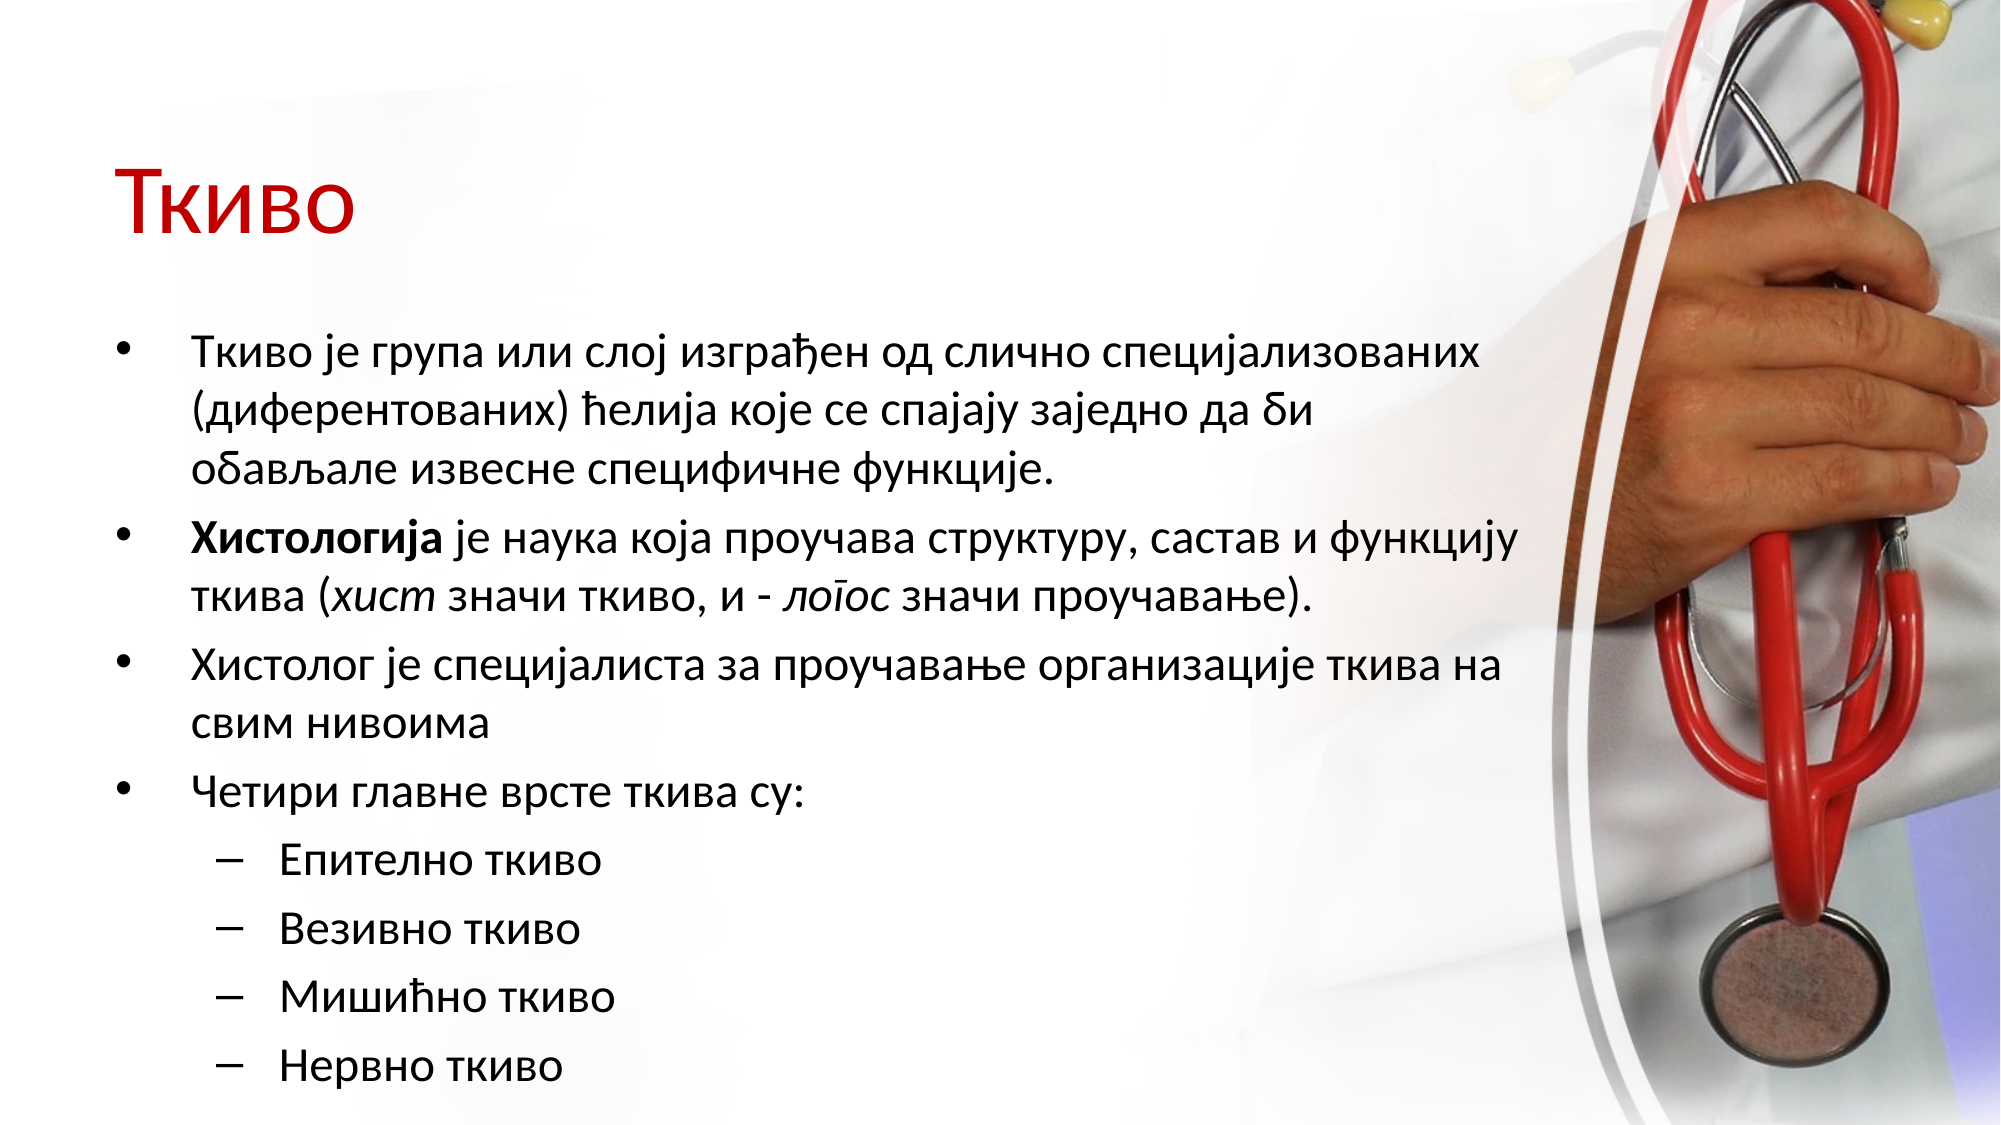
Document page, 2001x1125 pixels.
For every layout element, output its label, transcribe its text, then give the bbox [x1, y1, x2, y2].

list Ткиво је група или слој изграђен од слично специјализованих (диферентованих) ћелија које се спајају заједно да би обављале извесне специфичне функције. Хистологија је наука која проучава структуру, састав и функцију ткива (хист значи ткиво, и - логос значи проучавање). Хистолог је специјалиста за проучавање организације ткива на свим нивоима Четири главне врсте ткива су: Епително ткиво Везивно ткиво Мишићно ткиво Нервно ткиво [100, 310, 1537, 1113]
picture [0, 0, 2001, 1125]
title Ткиво [99, 110, 1540, 278]
